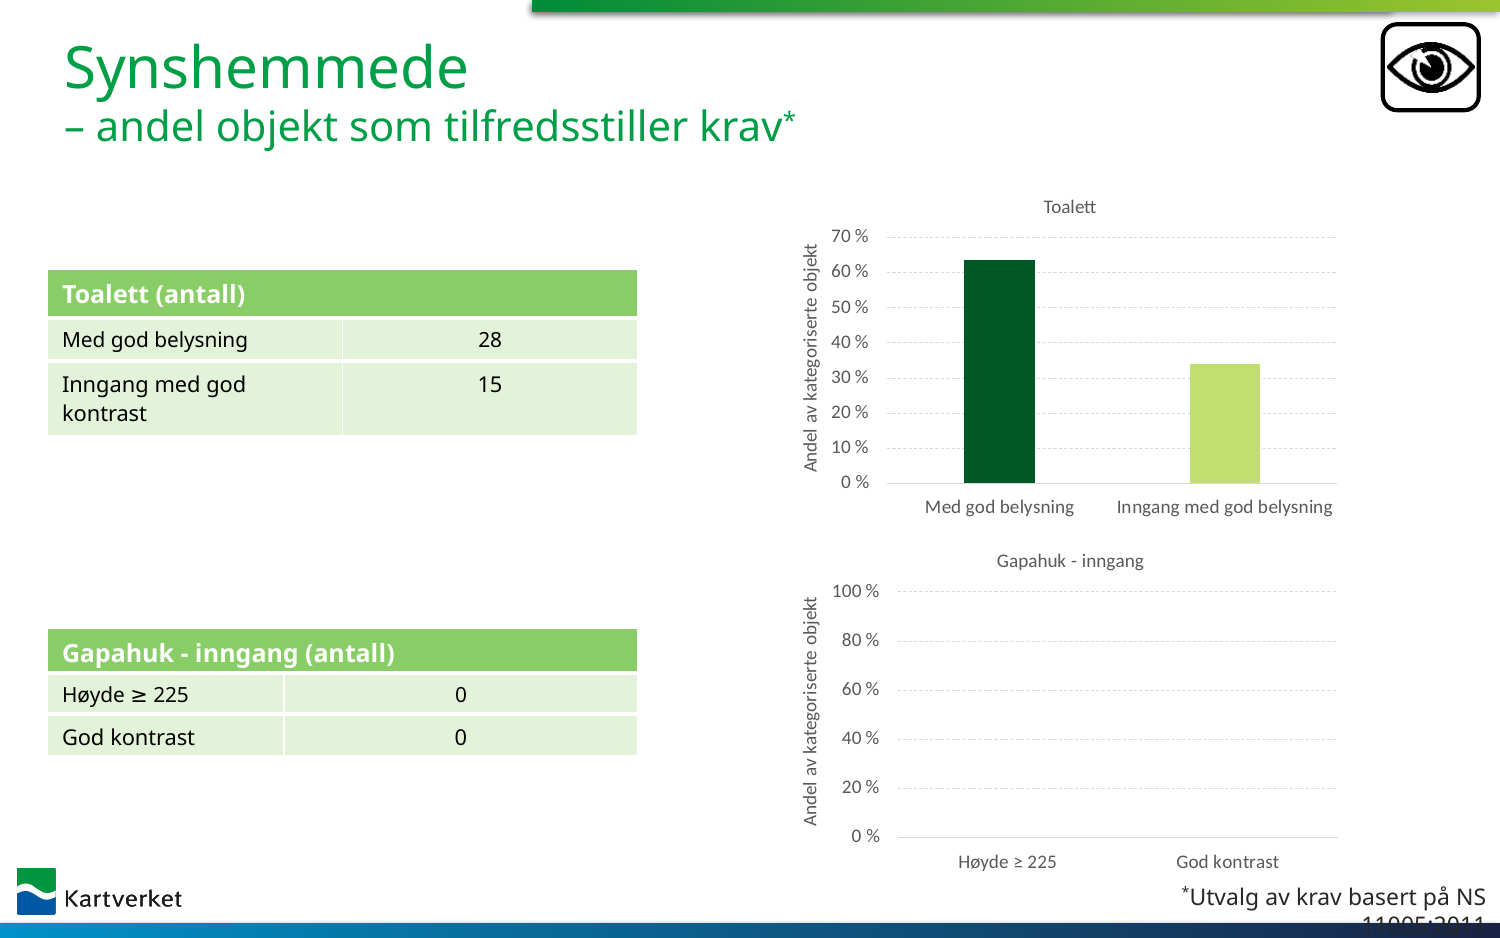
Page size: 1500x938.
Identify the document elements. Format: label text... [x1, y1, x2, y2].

table_cell 28 [343, 320, 637, 359]
table_cell 0 [285, 716, 637, 755]
table_cell Høyde ≥ 225 [48, 675, 283, 712]
table_cell Inngang med god kontrast [48, 363, 342, 435]
table_header Toalett (antall) [48, 270, 637, 316]
picture [791, 187, 1348, 526]
table_cell 15 [343, 363, 637, 435]
table_cell Med god belysning [48, 320, 342, 359]
picture [791, 541, 1349, 880]
text_box Synshemmede – andel objekt som tilfredsstiller krav* [49, 24, 1431, 158]
table_cell 0 [285, 675, 637, 712]
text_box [1382, 24, 1480, 111]
table_cell God kontrast [48, 716, 283, 755]
table_header Gapahuk - inngang (antall) [48, 629, 637, 671]
text_box *Utvalg av krav basert på NS 11005:2011 [1068, 873, 1500, 938]
